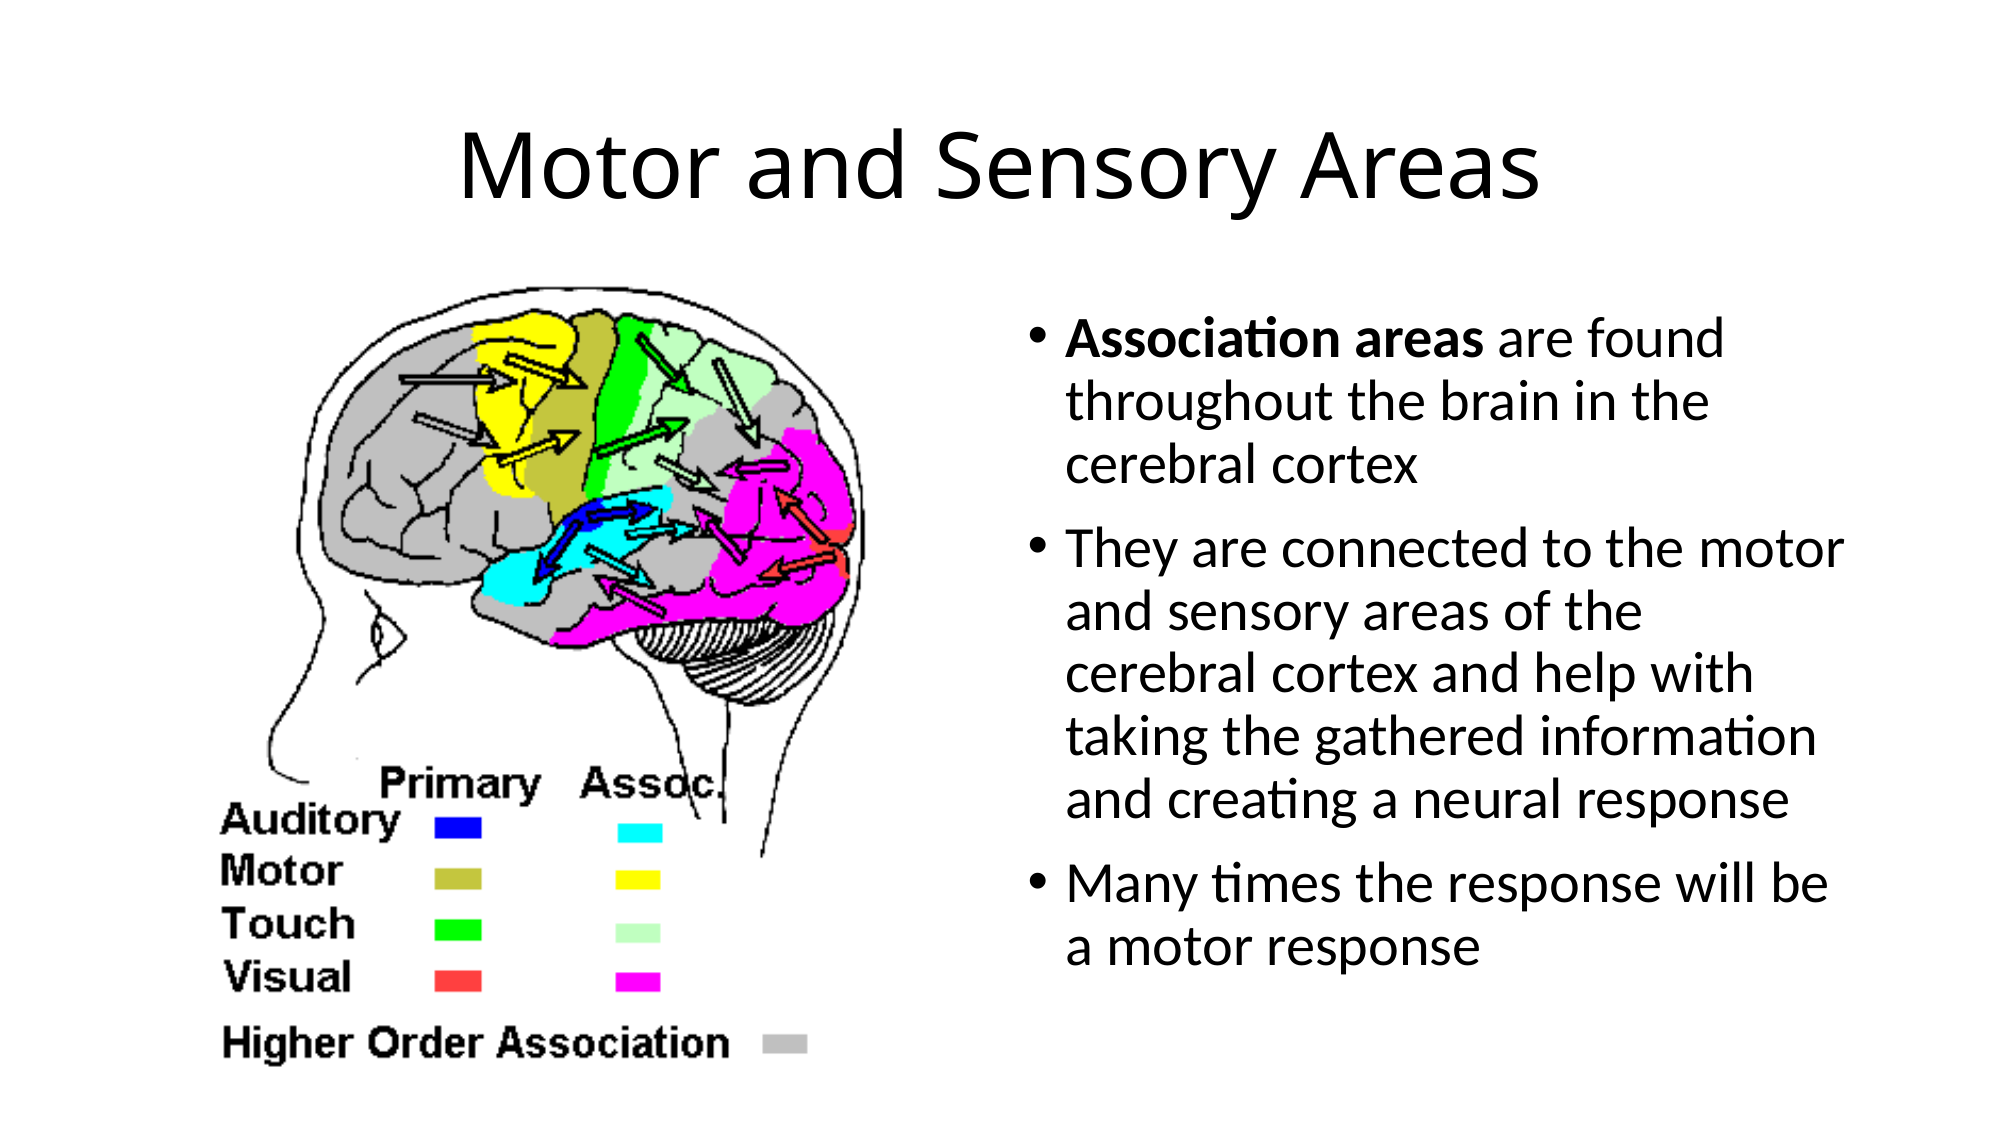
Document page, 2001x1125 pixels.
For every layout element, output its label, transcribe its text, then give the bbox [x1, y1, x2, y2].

picture [199, 277, 876, 1086]
title Motor and Sensory Areas [137, 59, 1863, 278]
list Association areas are found throughout the brain in the cerebral cortex They are connected to the motor and sensory areas of the cerebral cortex and help with taking the gathered information and creating a neural response Many times the response will be a motor response [1012, 299, 1863, 1014]
